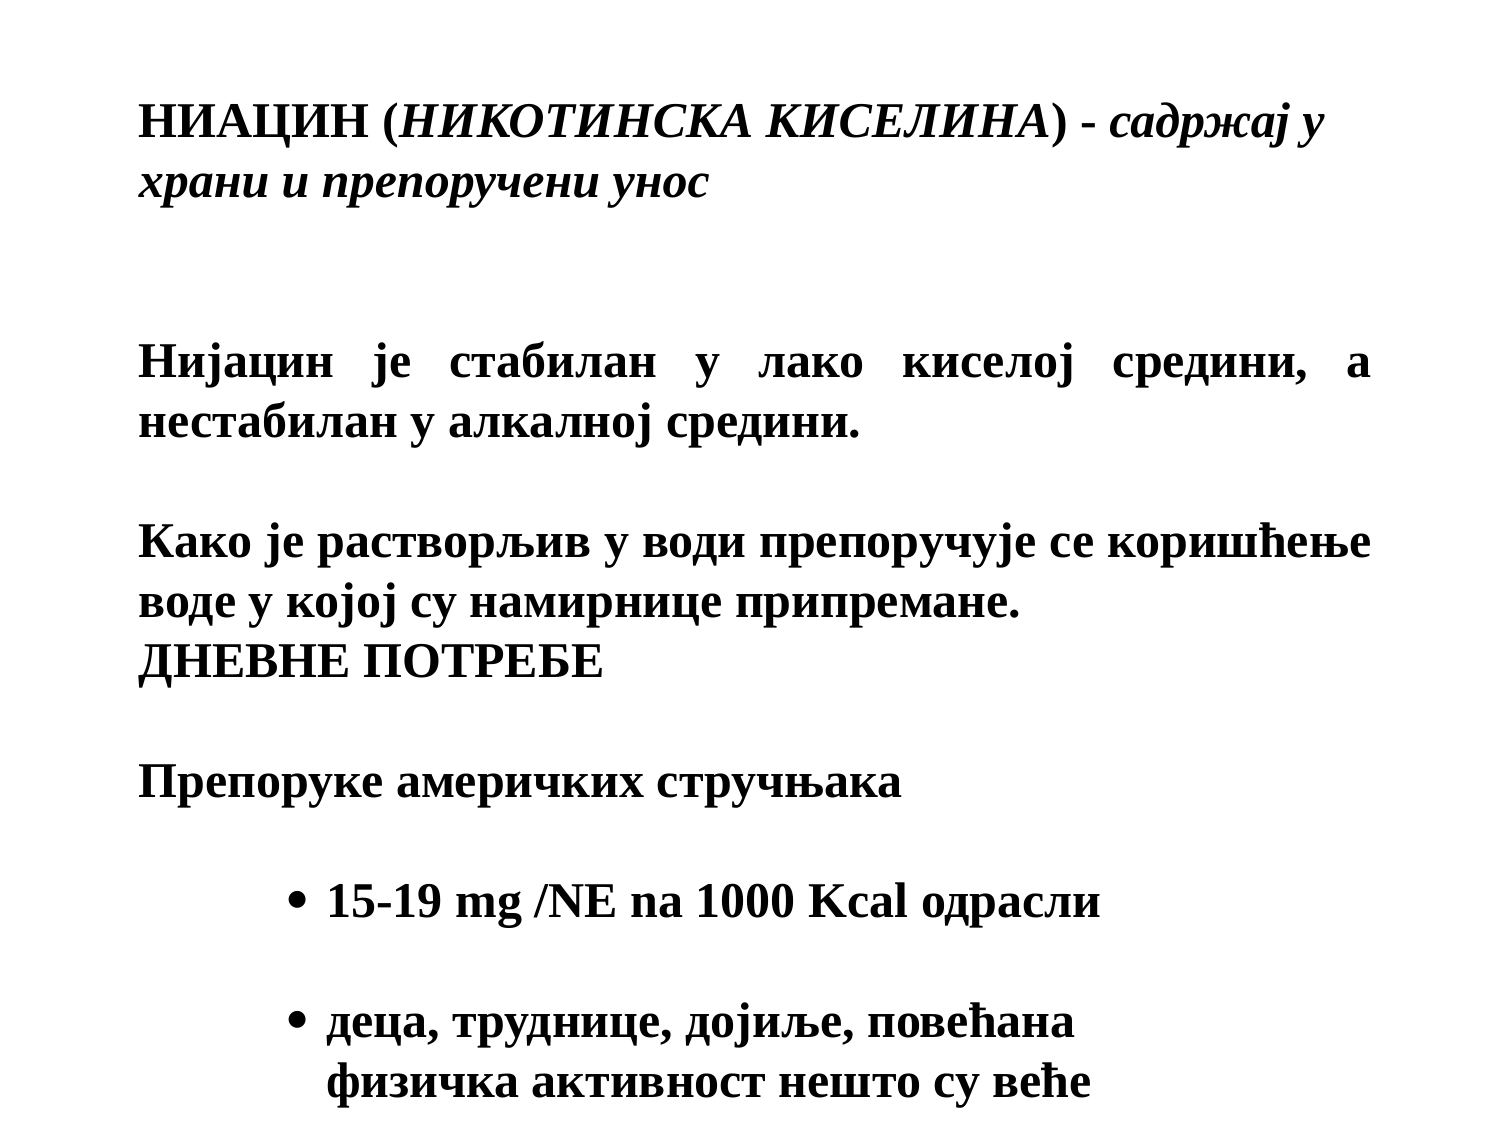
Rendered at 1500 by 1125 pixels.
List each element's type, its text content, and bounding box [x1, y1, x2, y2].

text_box НИАЦИН (НИКОТИНСКА КИСЕЛИНА) - садржај у храни и препоручени унос Нијацин је стабилан у лако киселој средини, а нестабилан у алкалној средини. Како је растворљив у води препоручује се коришћење воде у којој су намирнице припремане. ДНЕВНЕ ПОТРЕБЕ Препоруке америчких стручњака · 15-19 mg /NE na 1000 Kcаl одрасли · деца, труднице, дојиље, повећана физичка активност нешто су веће [123, 79, 1387, 1115]
